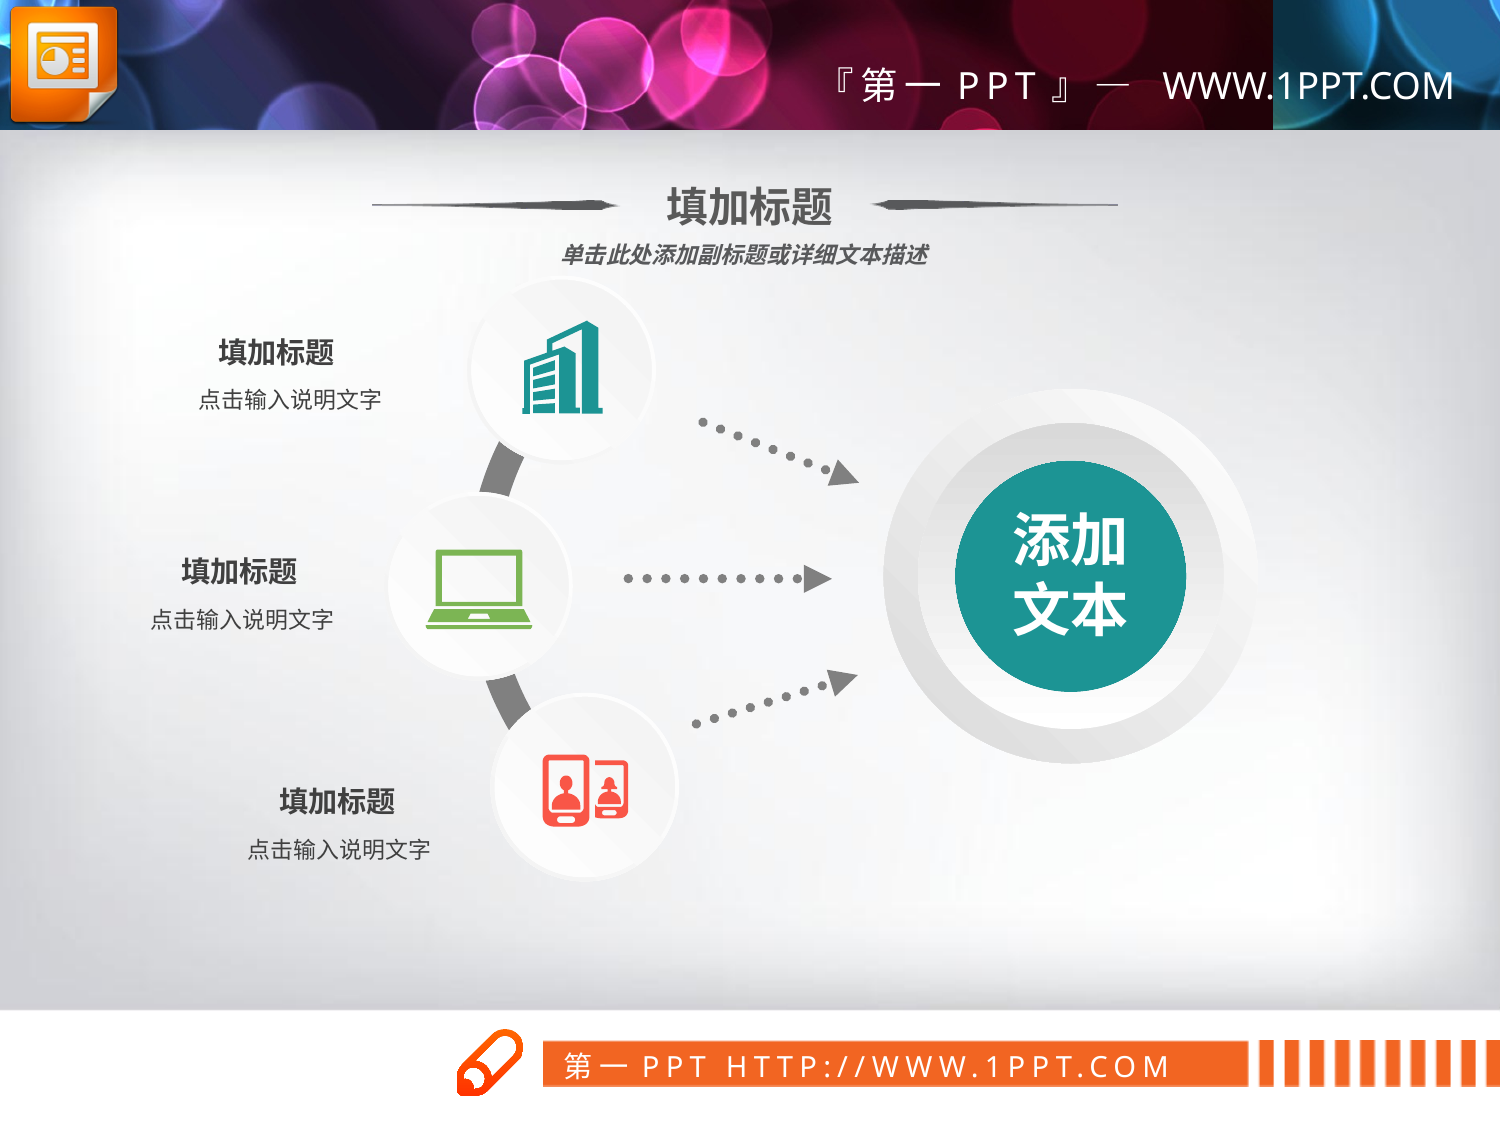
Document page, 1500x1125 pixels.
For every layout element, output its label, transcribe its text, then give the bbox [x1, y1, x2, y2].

text_box 填加标题 [584, 181, 916, 232]
text_box 点击输入说明文字 [146, 605, 339, 634]
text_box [466, 275, 657, 465]
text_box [883, 388, 1259, 764]
picture [0, 0, 1500, 1012]
text_box [845, 472, 860, 485]
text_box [490, 692, 680, 882]
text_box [383, 491, 573, 681]
text_box 填加标题 [191, 334, 362, 370]
text_box [819, 572, 832, 586]
text_box [844, 672, 858, 685]
text_box 填加标题 [242, 783, 434, 819]
text_box 点击输入说明文字 [191, 386, 389, 414]
picture [543, 1040, 1500, 1087]
text_box 填加标题 [130, 553, 349, 589]
text_box 点击输入说明文字 [244, 835, 436, 864]
text_box [479, 473, 518, 490]
text_box 单击此处添加副标题或详细文本描述 [545, 233, 943, 276]
